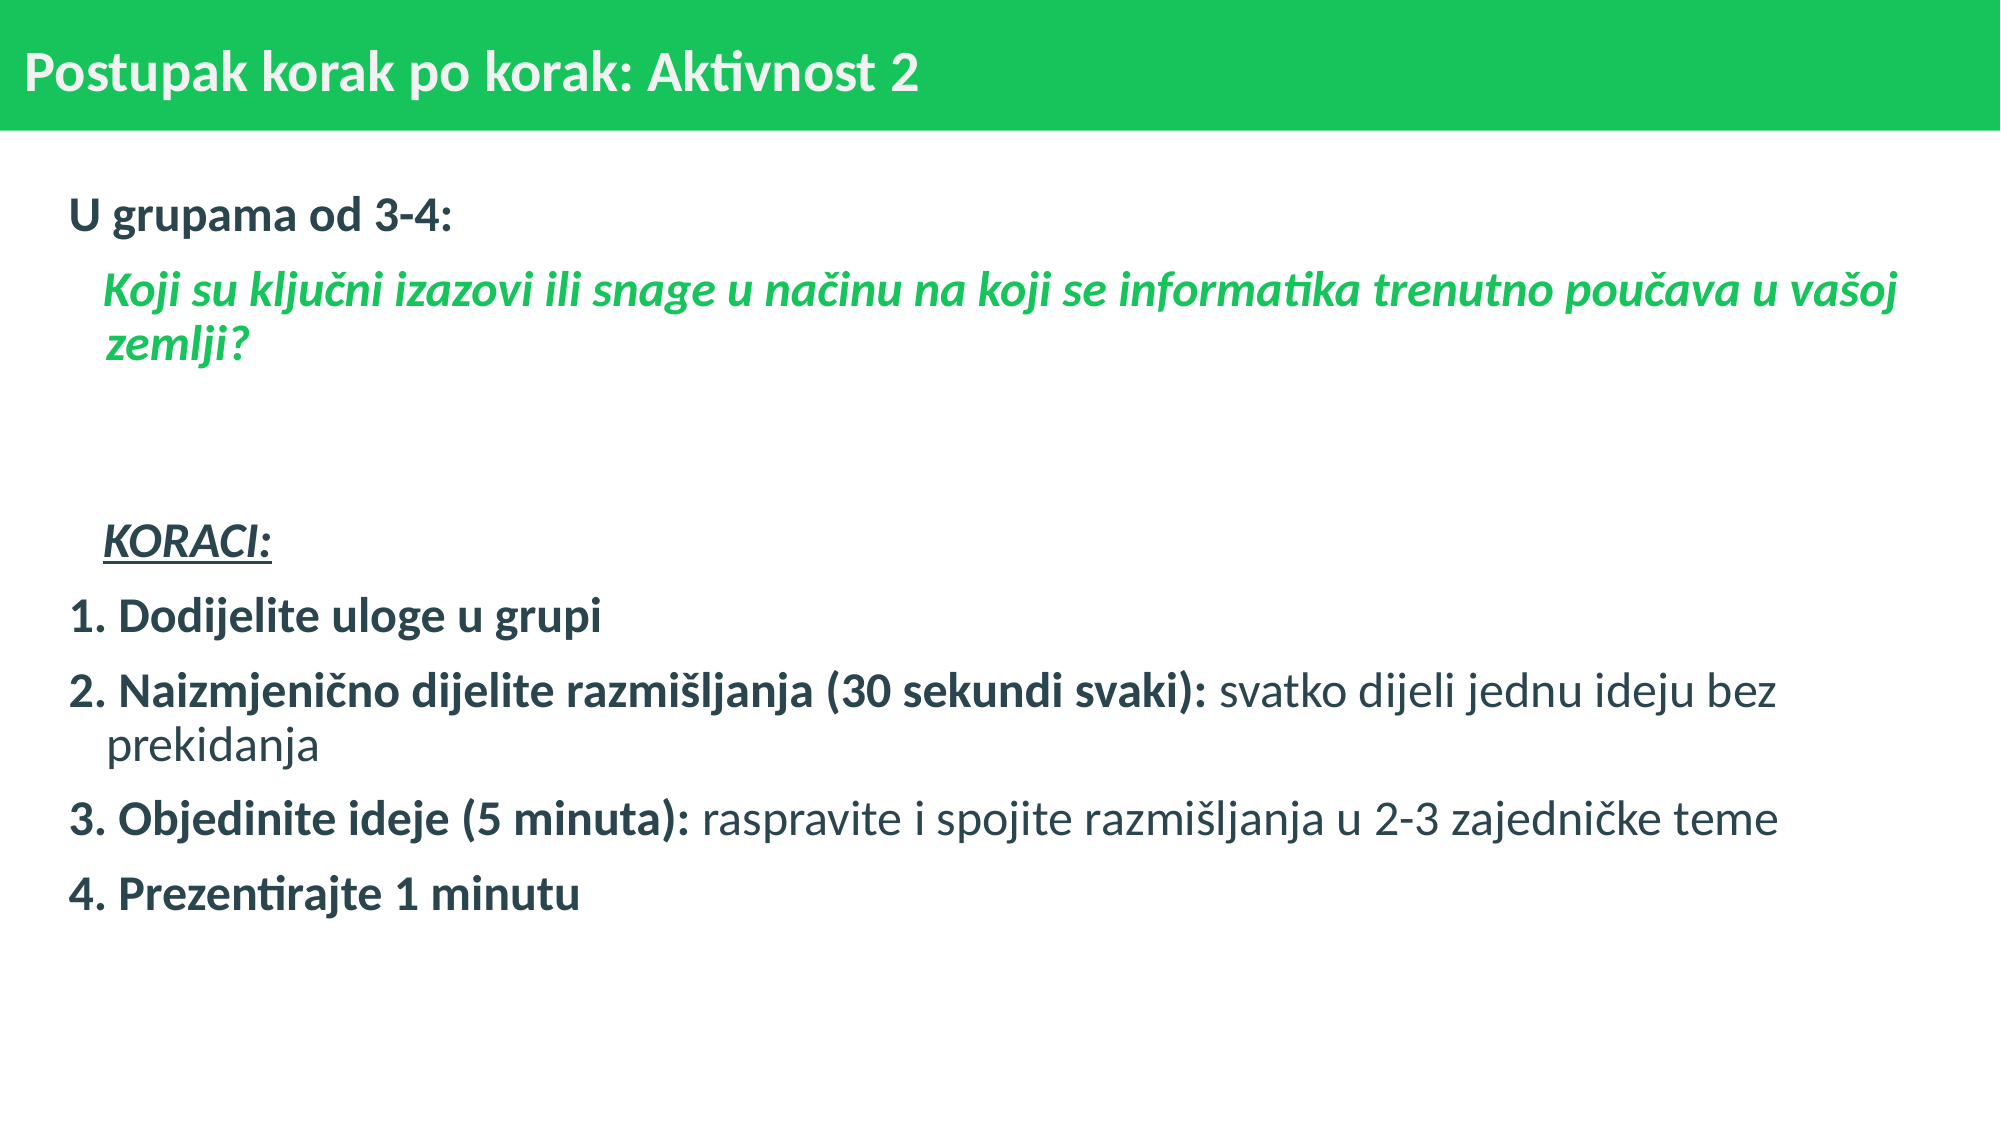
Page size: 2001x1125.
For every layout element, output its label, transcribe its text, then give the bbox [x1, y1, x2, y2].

title Postupak korak po korak: Aktivnost 2 [16, 13, 1976, 131]
list U grupama od 3-4: Koji su ključni izazovi ili snage u načinu na koji se informatika trenutno poučava u vašoj zemlji? KORACI: 1. Dodijelite uloge u grupi 2. Naizmjenično dijelite razmišljanja (30 sekundi svaki): svatko dijeli jednu ideju bez prekidanja 3. Objedinite ideje (5 minuta): raspravite i spojite razmišljanja u 2-3 zajedničke teme 4. Prezentirajte 1 minutu [16, 180, 1976, 1125]
